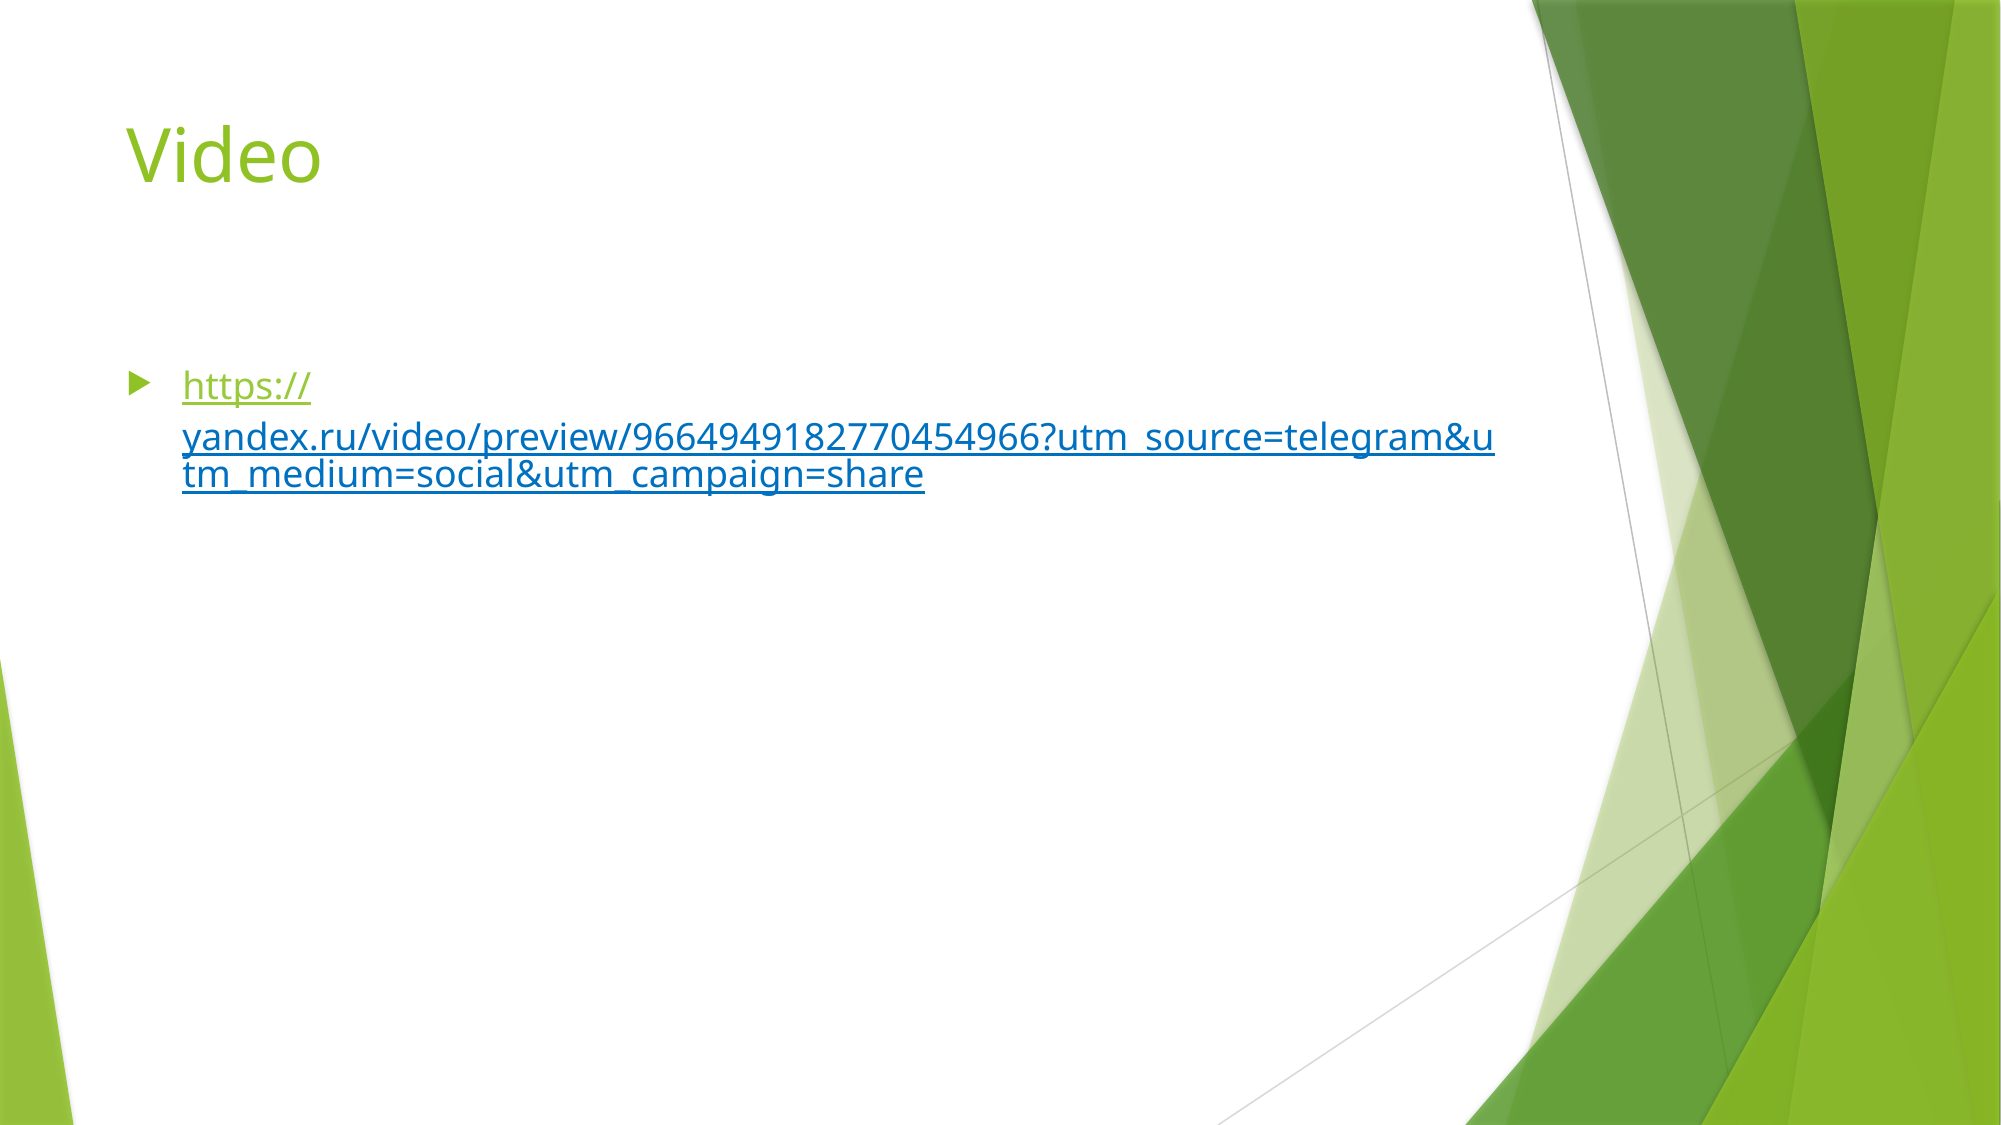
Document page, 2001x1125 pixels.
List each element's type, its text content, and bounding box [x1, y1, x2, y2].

title Video [111, 99, 1522, 317]
list https://yandex.ru/video/preview/9664949182770454966?utm_source=telegram&utm_medium=social&utm_campaign=share [111, 354, 1522, 992]
